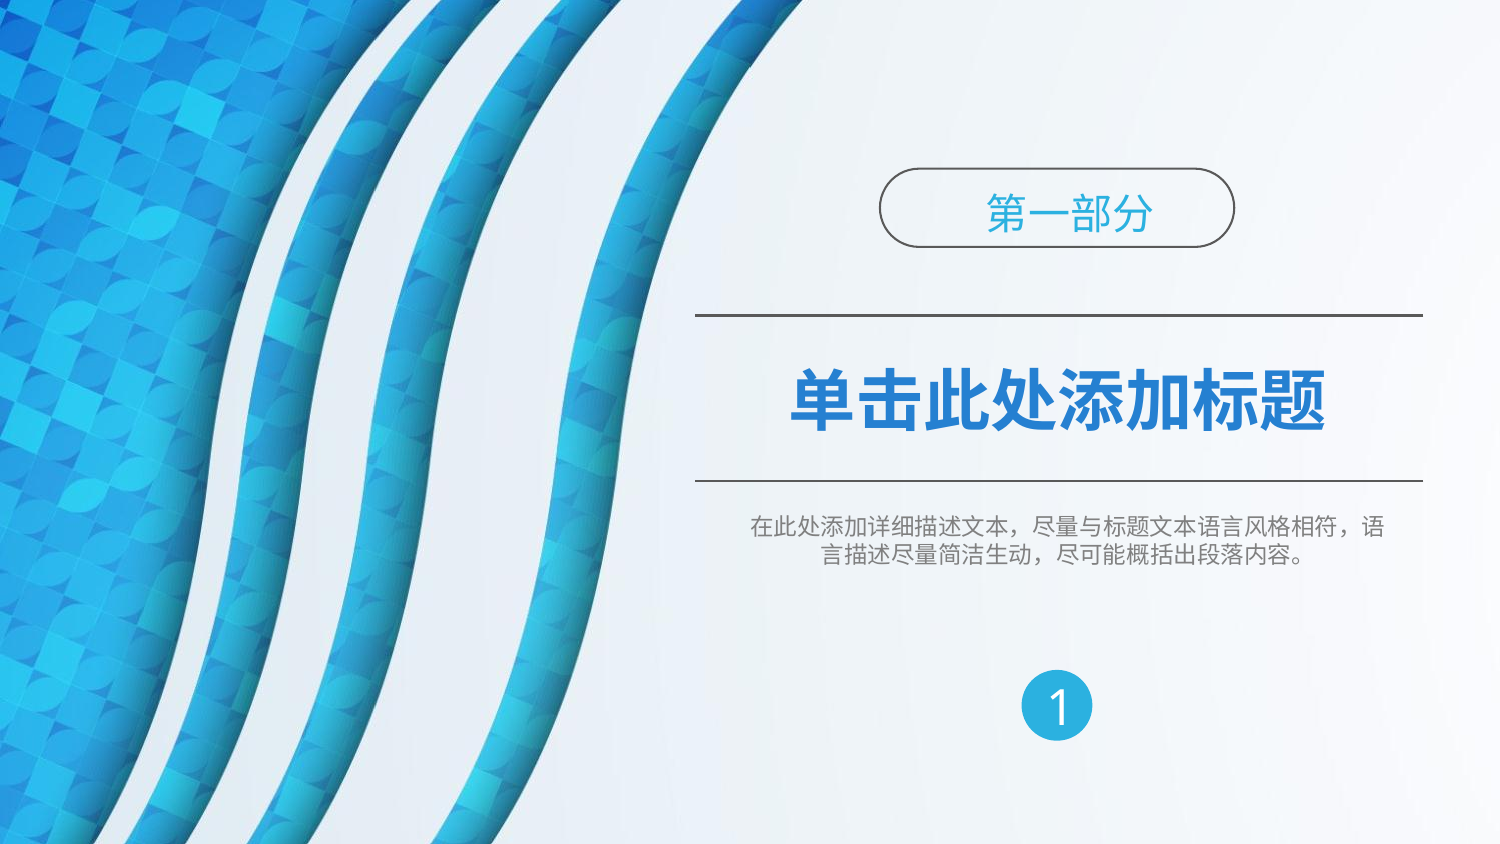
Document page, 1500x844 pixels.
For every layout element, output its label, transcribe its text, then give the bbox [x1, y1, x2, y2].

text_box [879, 168, 1235, 247]
text_box 在此处添加详细描述文本，尽量与标题文本语言风格相符，语言描述尽量简洁生动，尽可能概括出段落内容。 [726, 504, 1409, 576]
text_box 单击此处添加标题 [773, 350, 1343, 447]
text_box 1 [1020, 668, 1094, 742]
picture [0, 0, 1500, 844]
